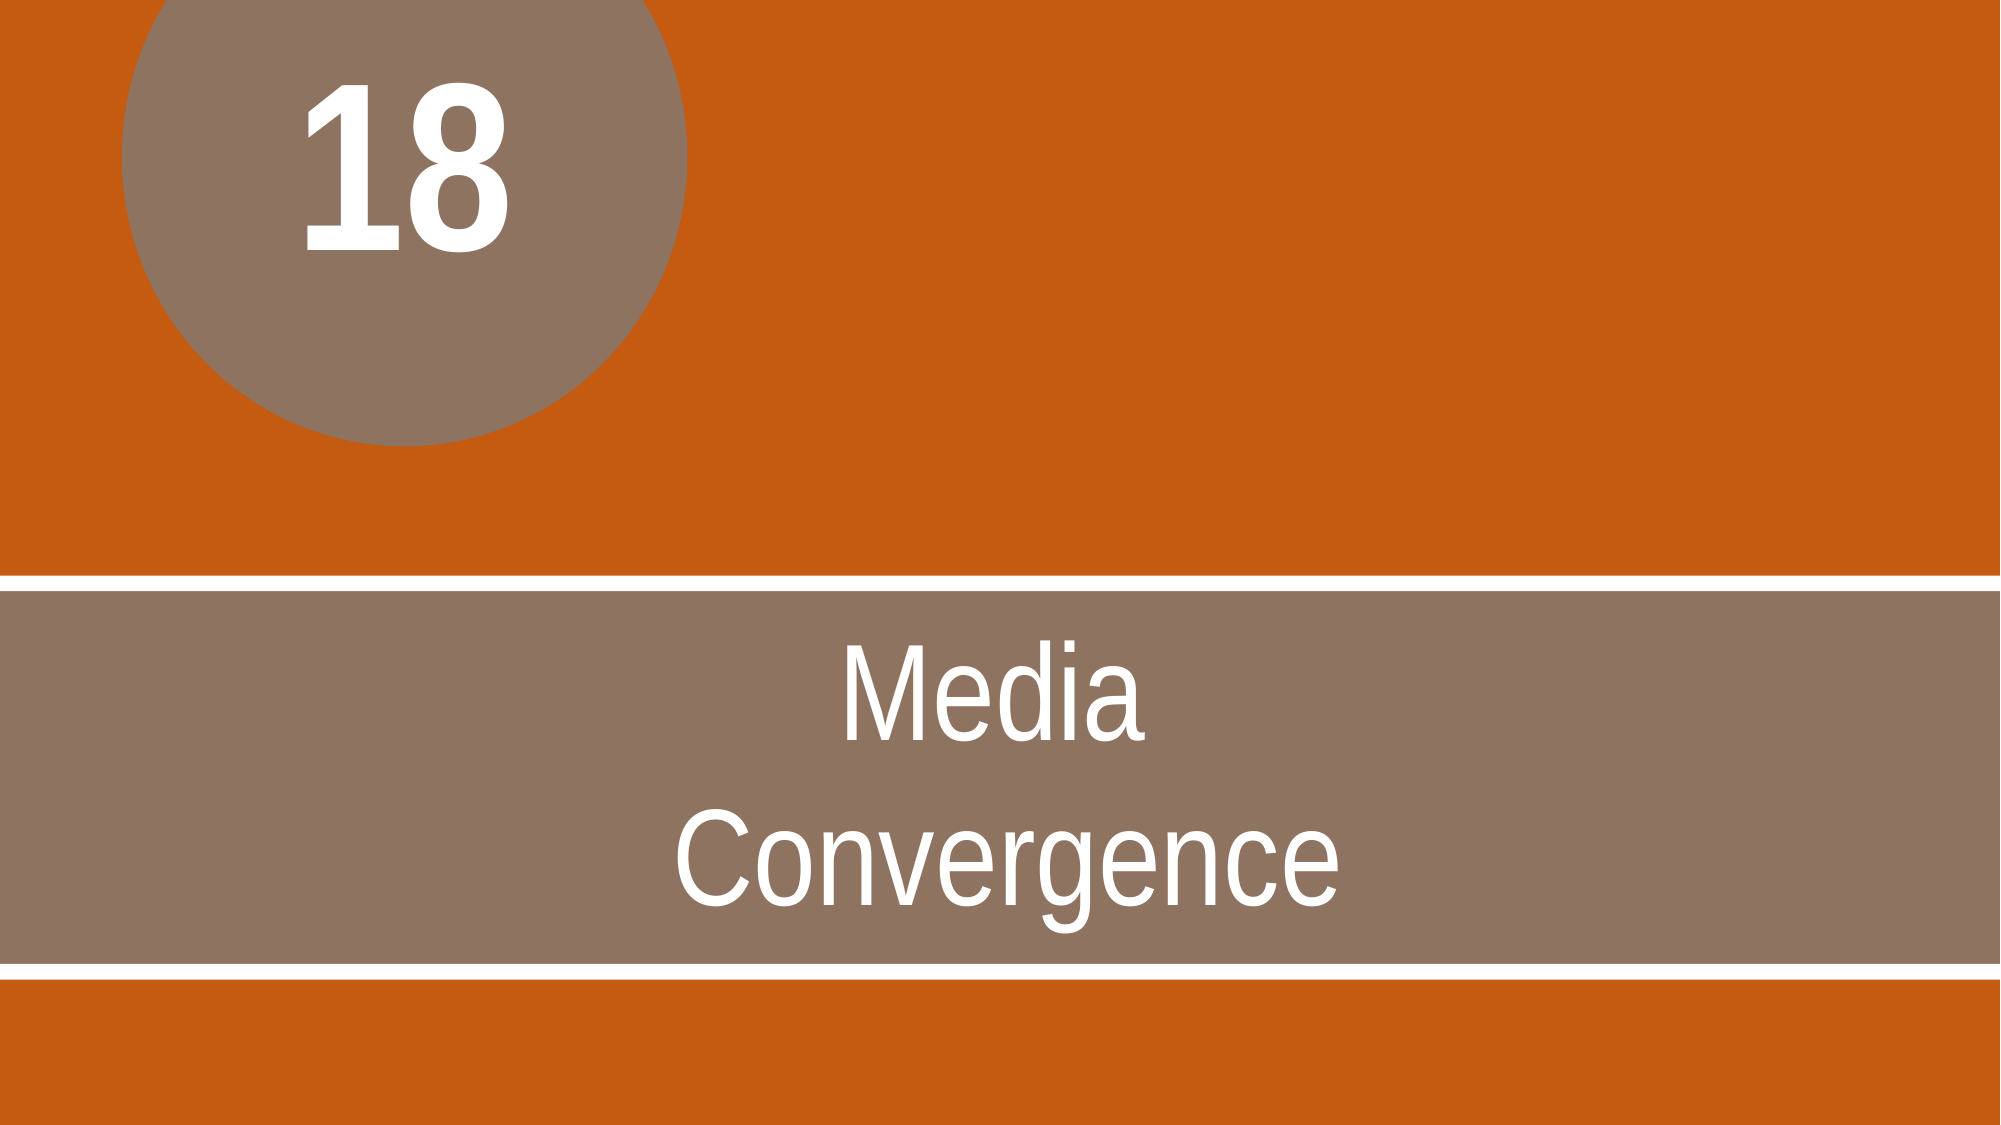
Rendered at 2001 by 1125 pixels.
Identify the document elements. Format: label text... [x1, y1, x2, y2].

text_box [0, 582, 2000, 973]
text_box Media Convergence [303, 595, 1713, 941]
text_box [121, 0, 688, 447]
